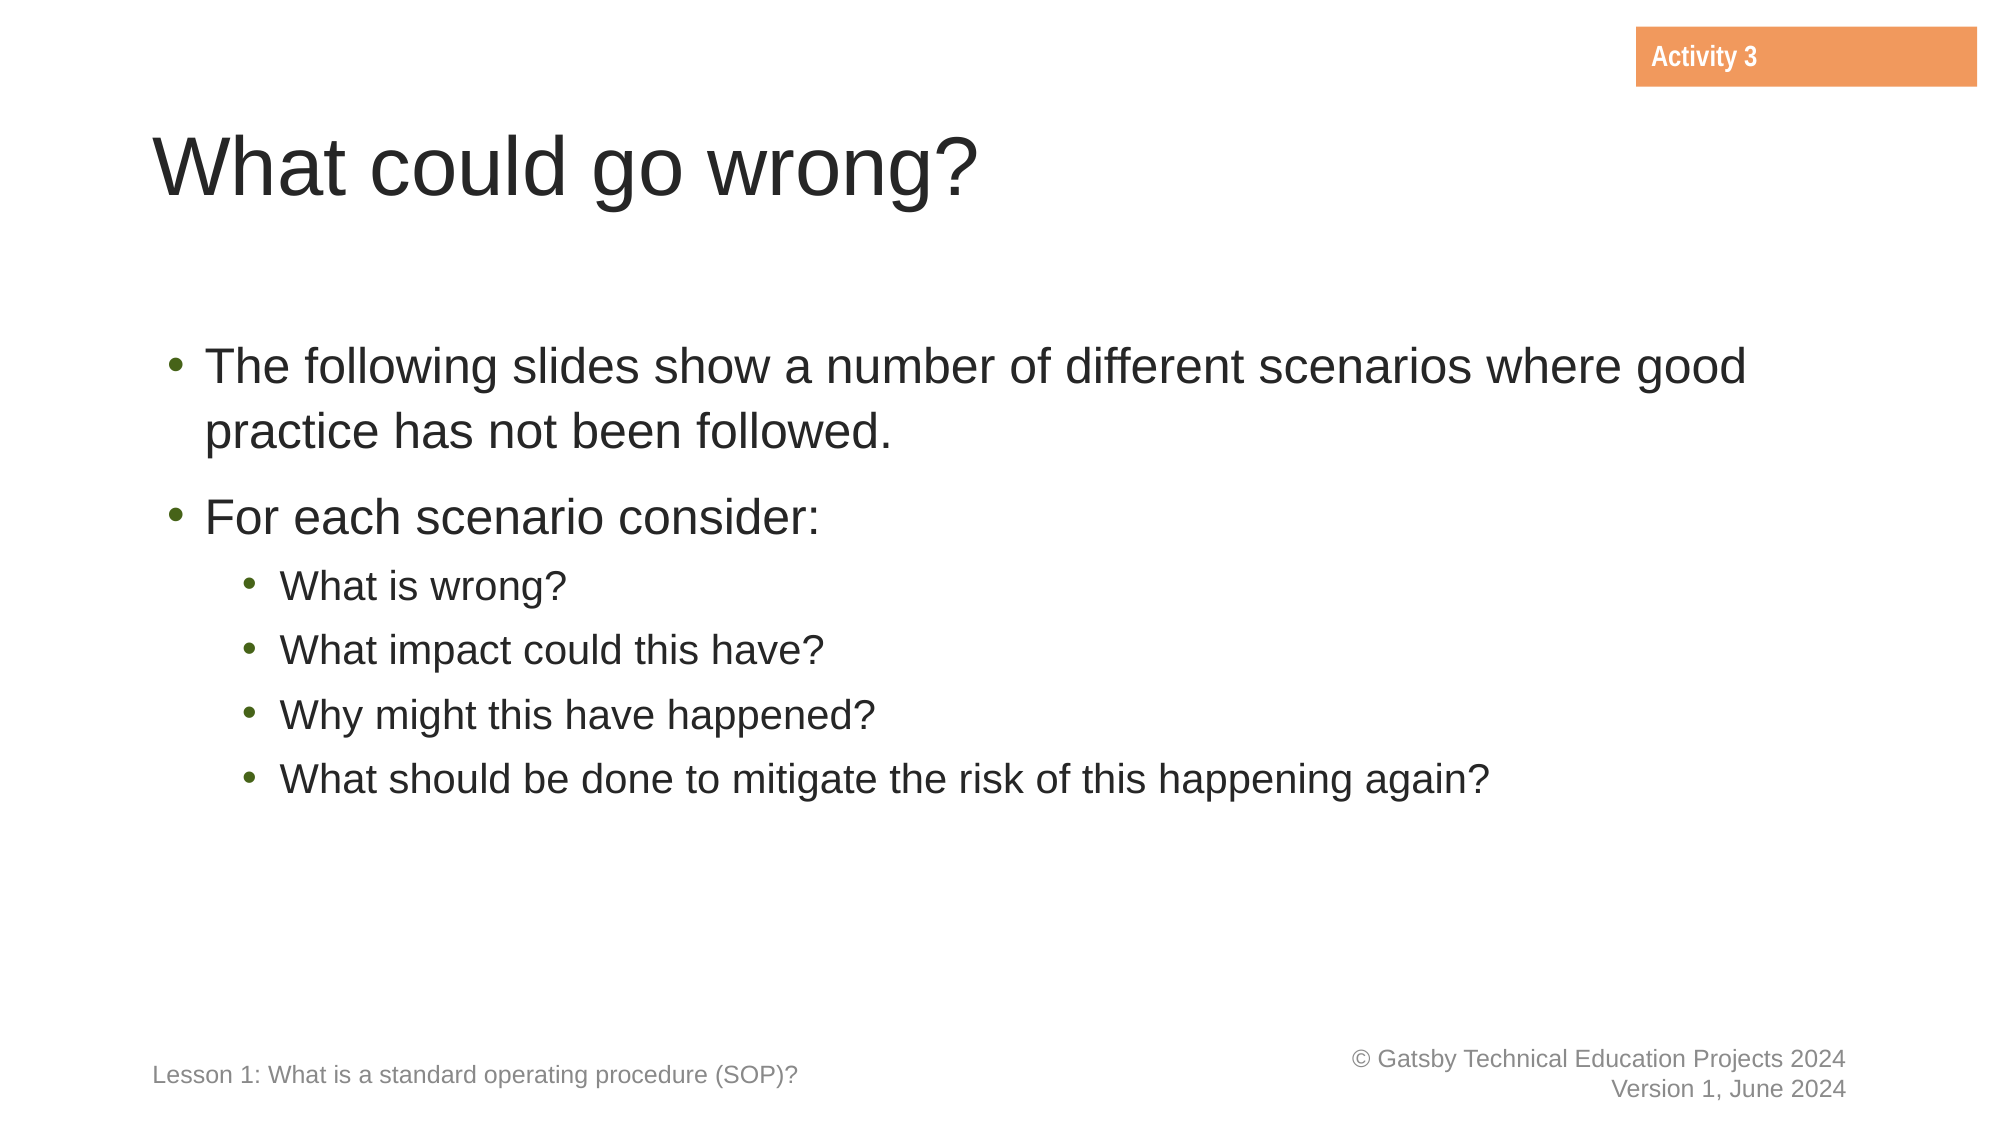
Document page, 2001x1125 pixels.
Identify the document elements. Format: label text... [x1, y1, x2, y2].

title What could go wrong? [137, 59, 1863, 278]
list The following slides show a number of different scenarios where good practice has not been followed. For each scenario consider: What is wrong? What impact could this have? Why might this have happened? What should be done to mitigate the risk of this happening again? [137, 299, 1811, 1014]
list Activity 3 [1636, 26, 1978, 87]
list Lesson 1: What is a standard operating procedure (SOP)? [137, 1042, 829, 1103]
